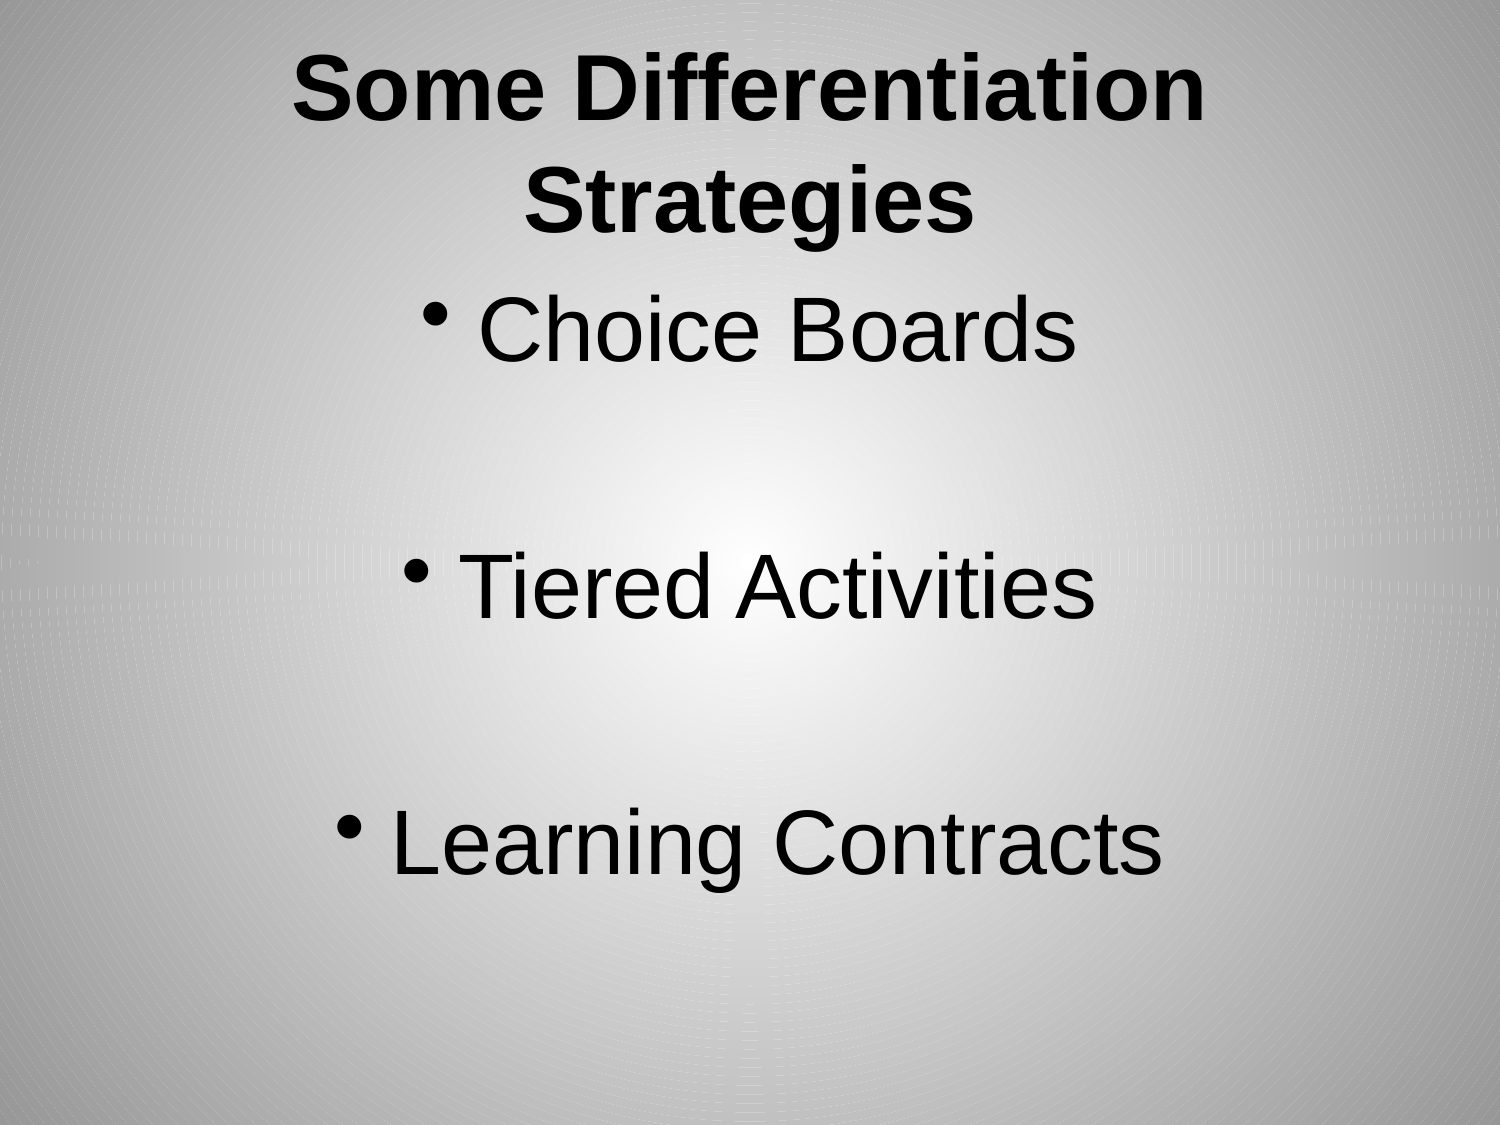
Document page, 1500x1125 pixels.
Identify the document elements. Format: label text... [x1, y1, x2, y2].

list Choice Boards Tiered Activities Learning Contracts [74, 262, 1426, 1006]
title Some Differentiation Strategies [74, 44, 1426, 233]
